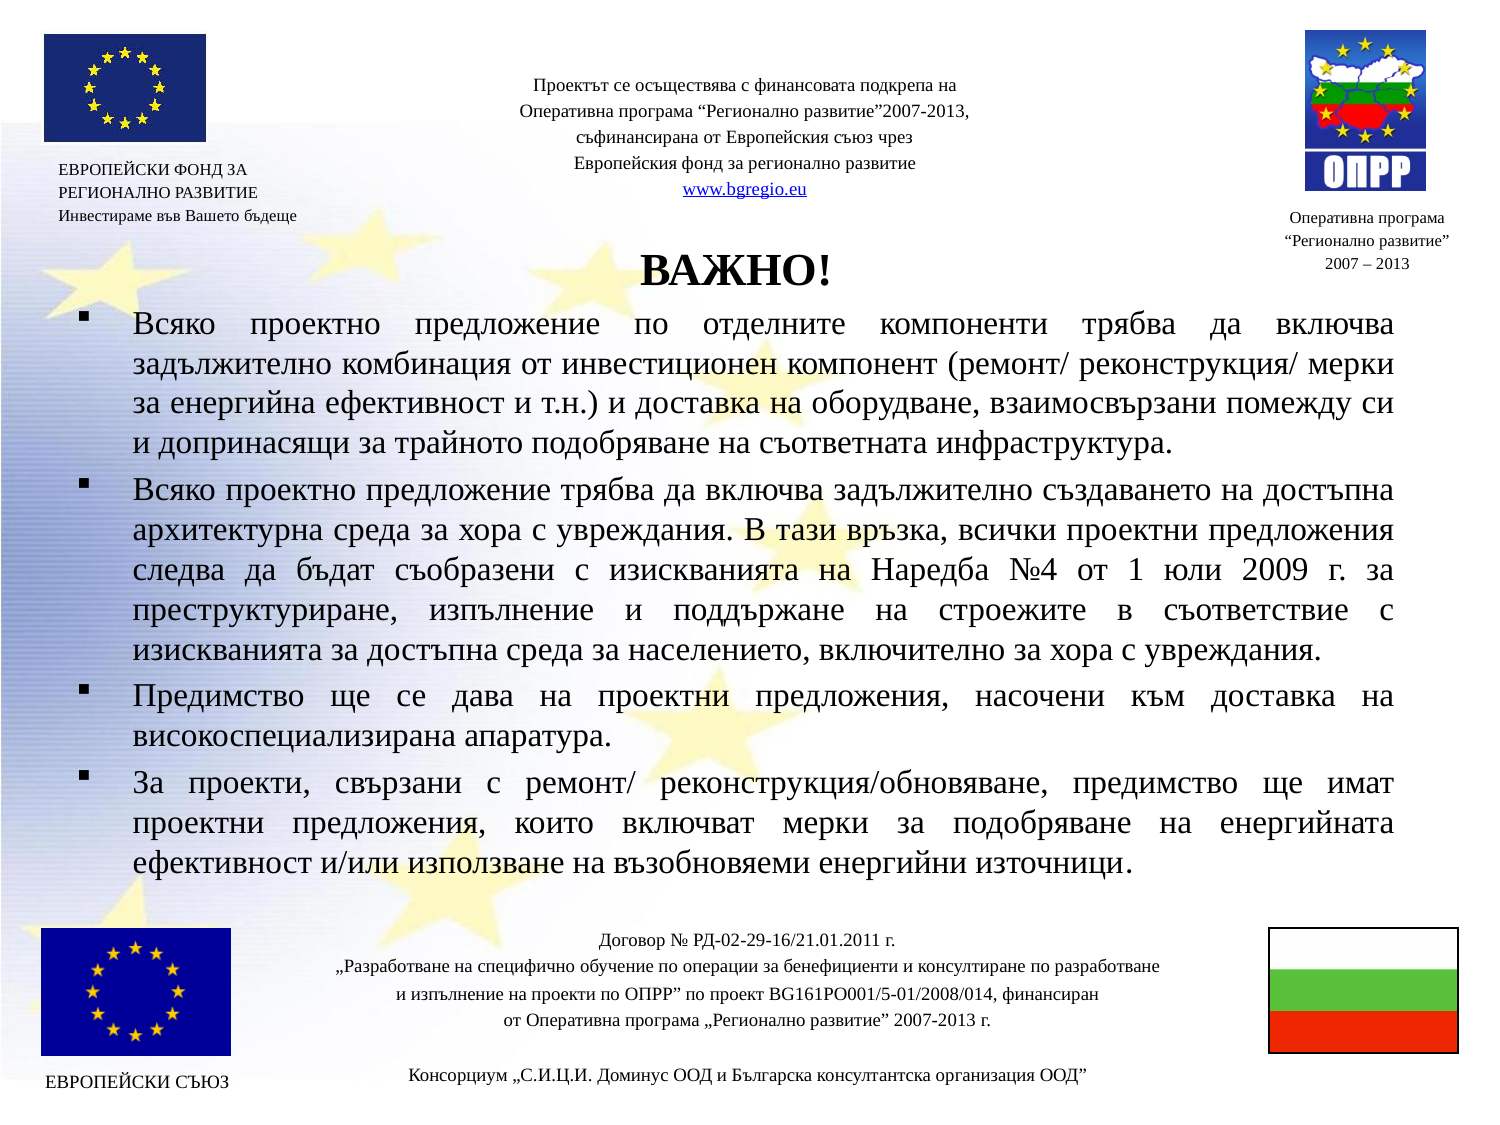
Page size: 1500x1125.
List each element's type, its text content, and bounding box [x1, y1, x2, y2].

picture [0, 0, 1500, 1125]
list ВАЖНО! Всяко проектно предложение по отделните компоненти трябва да включва задължително комбинация от инвестиционен компонент (ремонт/ реконструкция/ мерки за енергийна ефективност и т.н.) и доставка на оборудване, взаимосвързани помежду си и допринасящи за трайното подобряване на съответната инфраструктура. Всяко проектно предложение трябва да включва задължително създаването на достъпна архитектурна среда за хора с увреждания. В тази връзка, всички проектни предложения следва да бъдат съобразени с изискванията на Наредба №4 от 1 юли 2009 г. за преструктуриране, изпълнение и поддържане на строежите в съответствие с изискванията за достъпна среда за населението, включително за хора с увреждания. Предимство ще се дава на проектни предложения, насочени към доставка на високоспециализирана апаратура. За проекти, свързани с ремонт/ реконструкция/обновяване, предимство ще имат проектни предложения, които включват мерки за подобряване на енергийната ефективност и/или използване на възобновяеми енергийни източници. [61, 231, 1412, 941]
